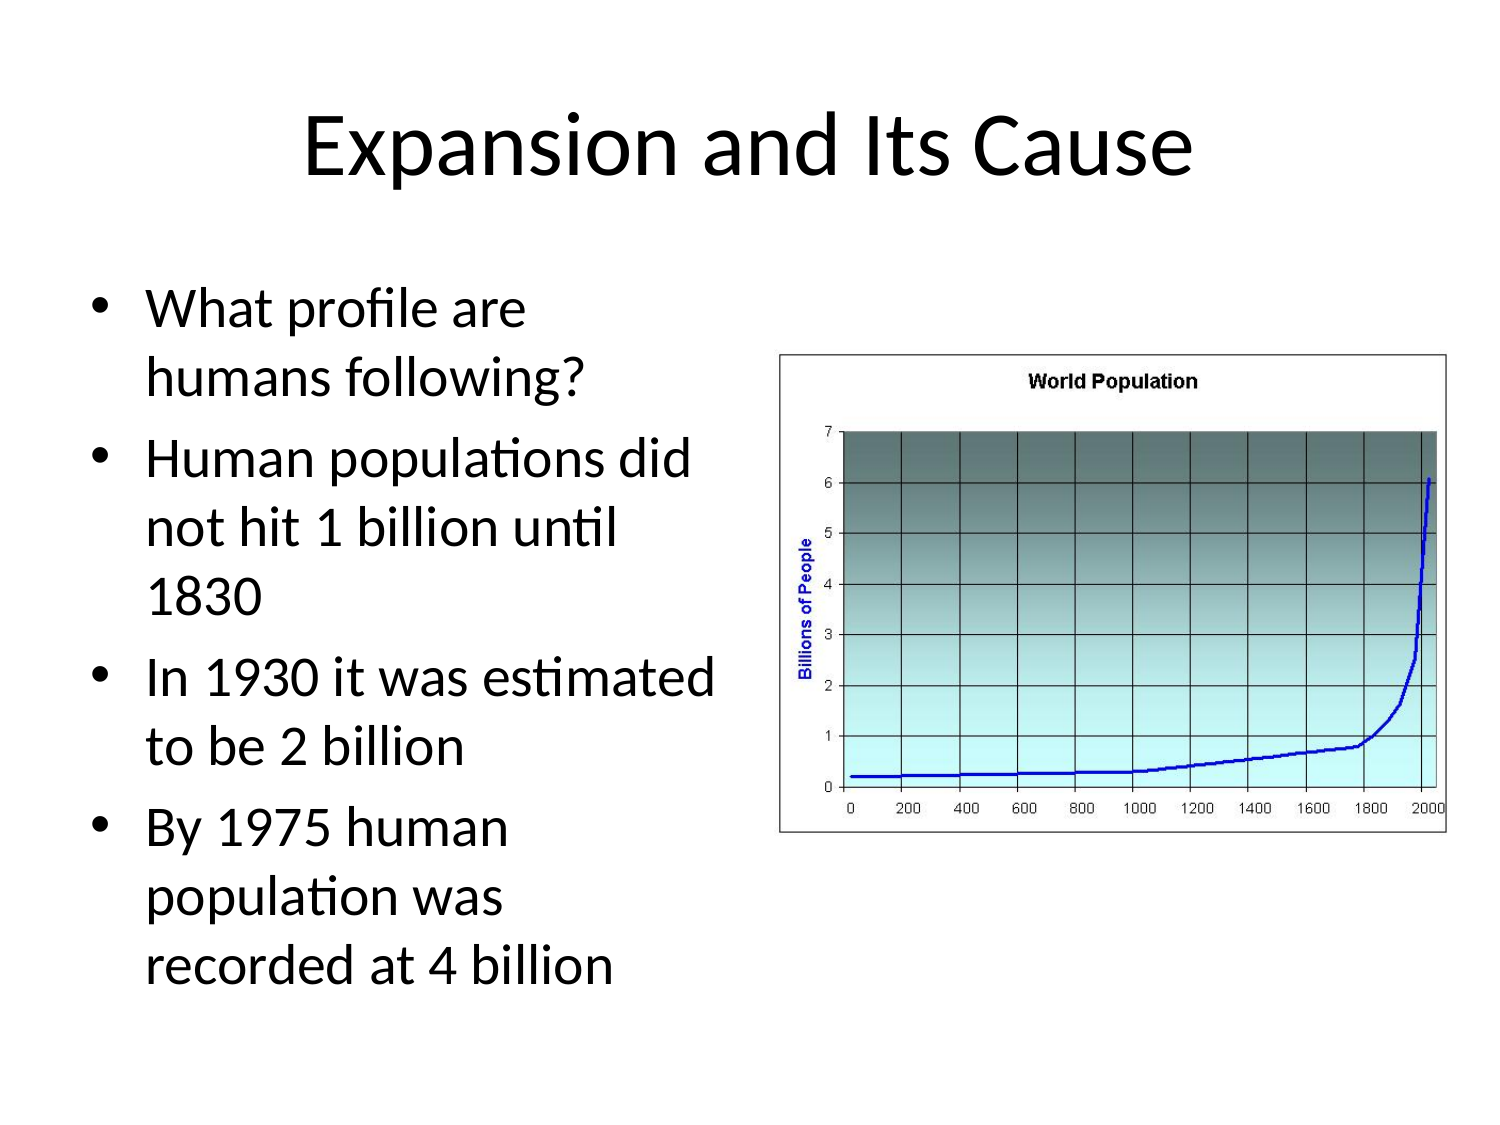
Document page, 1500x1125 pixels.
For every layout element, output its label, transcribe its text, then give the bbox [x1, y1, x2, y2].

picture [774, 349, 1454, 838]
list What profile are humans following? Human populations did not hit 1 billion until 1830 In 1930 it was estimated to be 2 billion By 1975 human population was recorded at 4 billion [75, 262, 738, 1005]
title Expansion and Its Cause [75, 45, 1425, 233]
